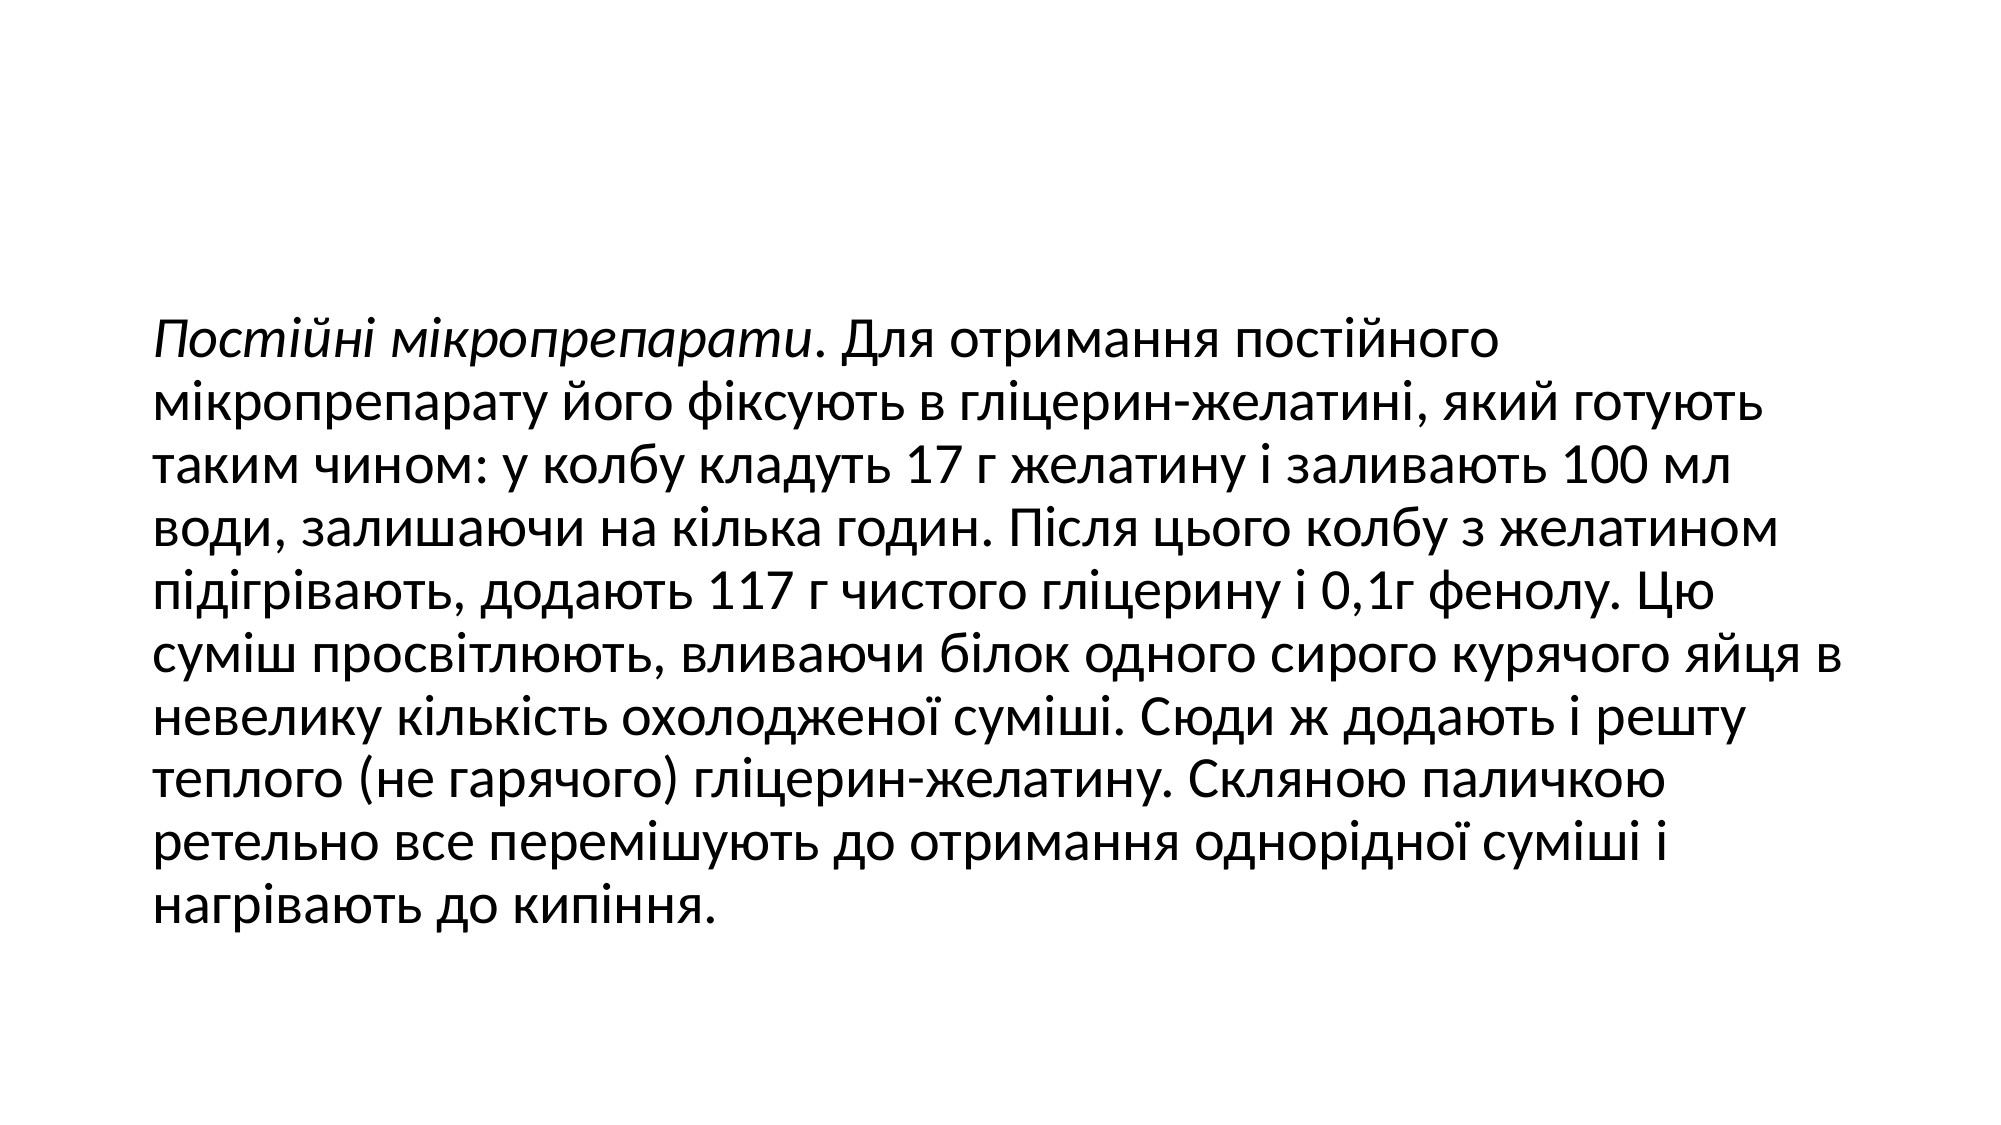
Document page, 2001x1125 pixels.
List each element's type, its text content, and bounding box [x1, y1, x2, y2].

list Постійні мікропрепарати. Для отримання постійного мікропрепарату його фіксують в гліцерин-желатині, який готують таким чином: у колбу кладуть 17 г желатину і заливають 100 мл води, залишаючи на кілька годин. Після цього колбу з желатином підігрівають, додають 117 г чистого гліцерину і 0,1г фенолу. Цю суміш просвітлюють, вливаючи білок одного сирого курячого яйця в невелику кількість охолодженої суміші. Сюди ж додають і решту теплого (не гарячого) гліцерин-желатину. Скляною паличкою ретельно все перемішують до отримання однорідної суміші і нагрівають до кипіння. [137, 299, 1863, 1014]
